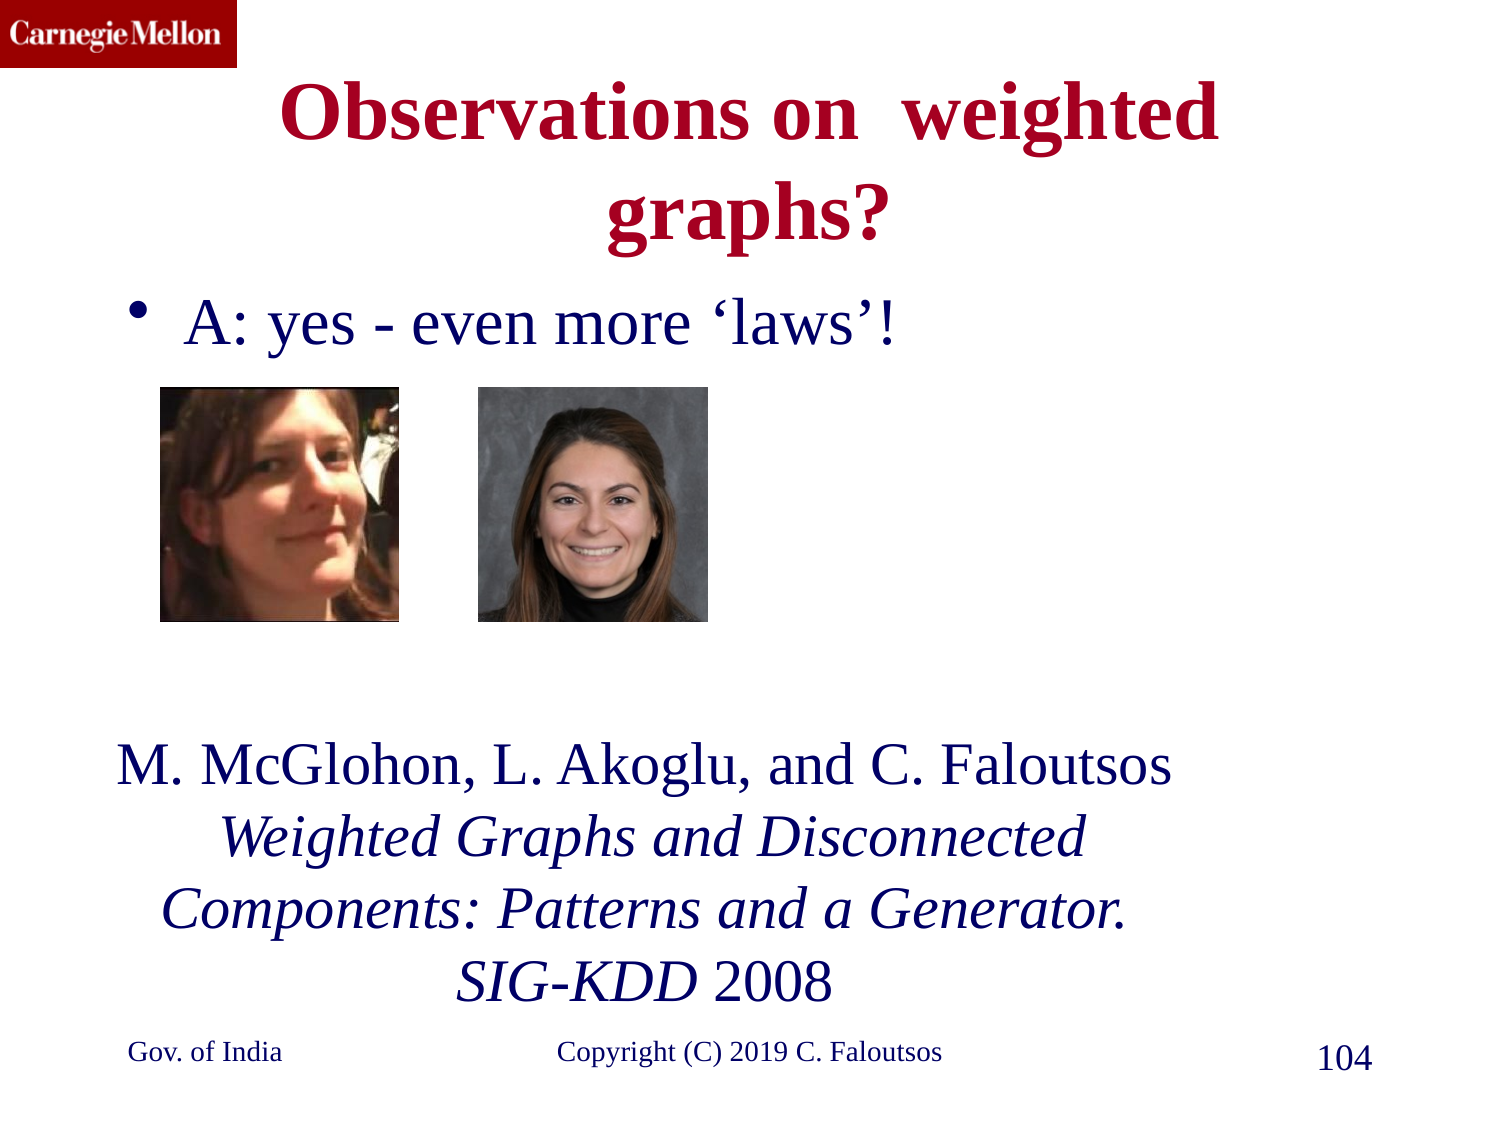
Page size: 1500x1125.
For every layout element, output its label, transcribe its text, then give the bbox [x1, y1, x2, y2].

slide_number 104 [1074, 1024, 1388, 1101]
picture [160, 387, 399, 622]
text_box M. McGlohon, L. Akoglu, and C. Faloutsos Weighted Graphs and Disconnected Components: Patterns and a Generator. SIG-KDD 2008 [92, 716, 1214, 1021]
footer Copyright (C) 2019 C. Faloutsos [512, 1024, 988, 1101]
slide_number Gov. of India [112, 1024, 426, 1101]
picture [478, 387, 708, 622]
title Observations on weighted graphs? [112, 99, 1388, 213]
picture [0, 0, 237, 68]
list A: yes - even more ‘laws’! [112, 270, 1388, 950]
